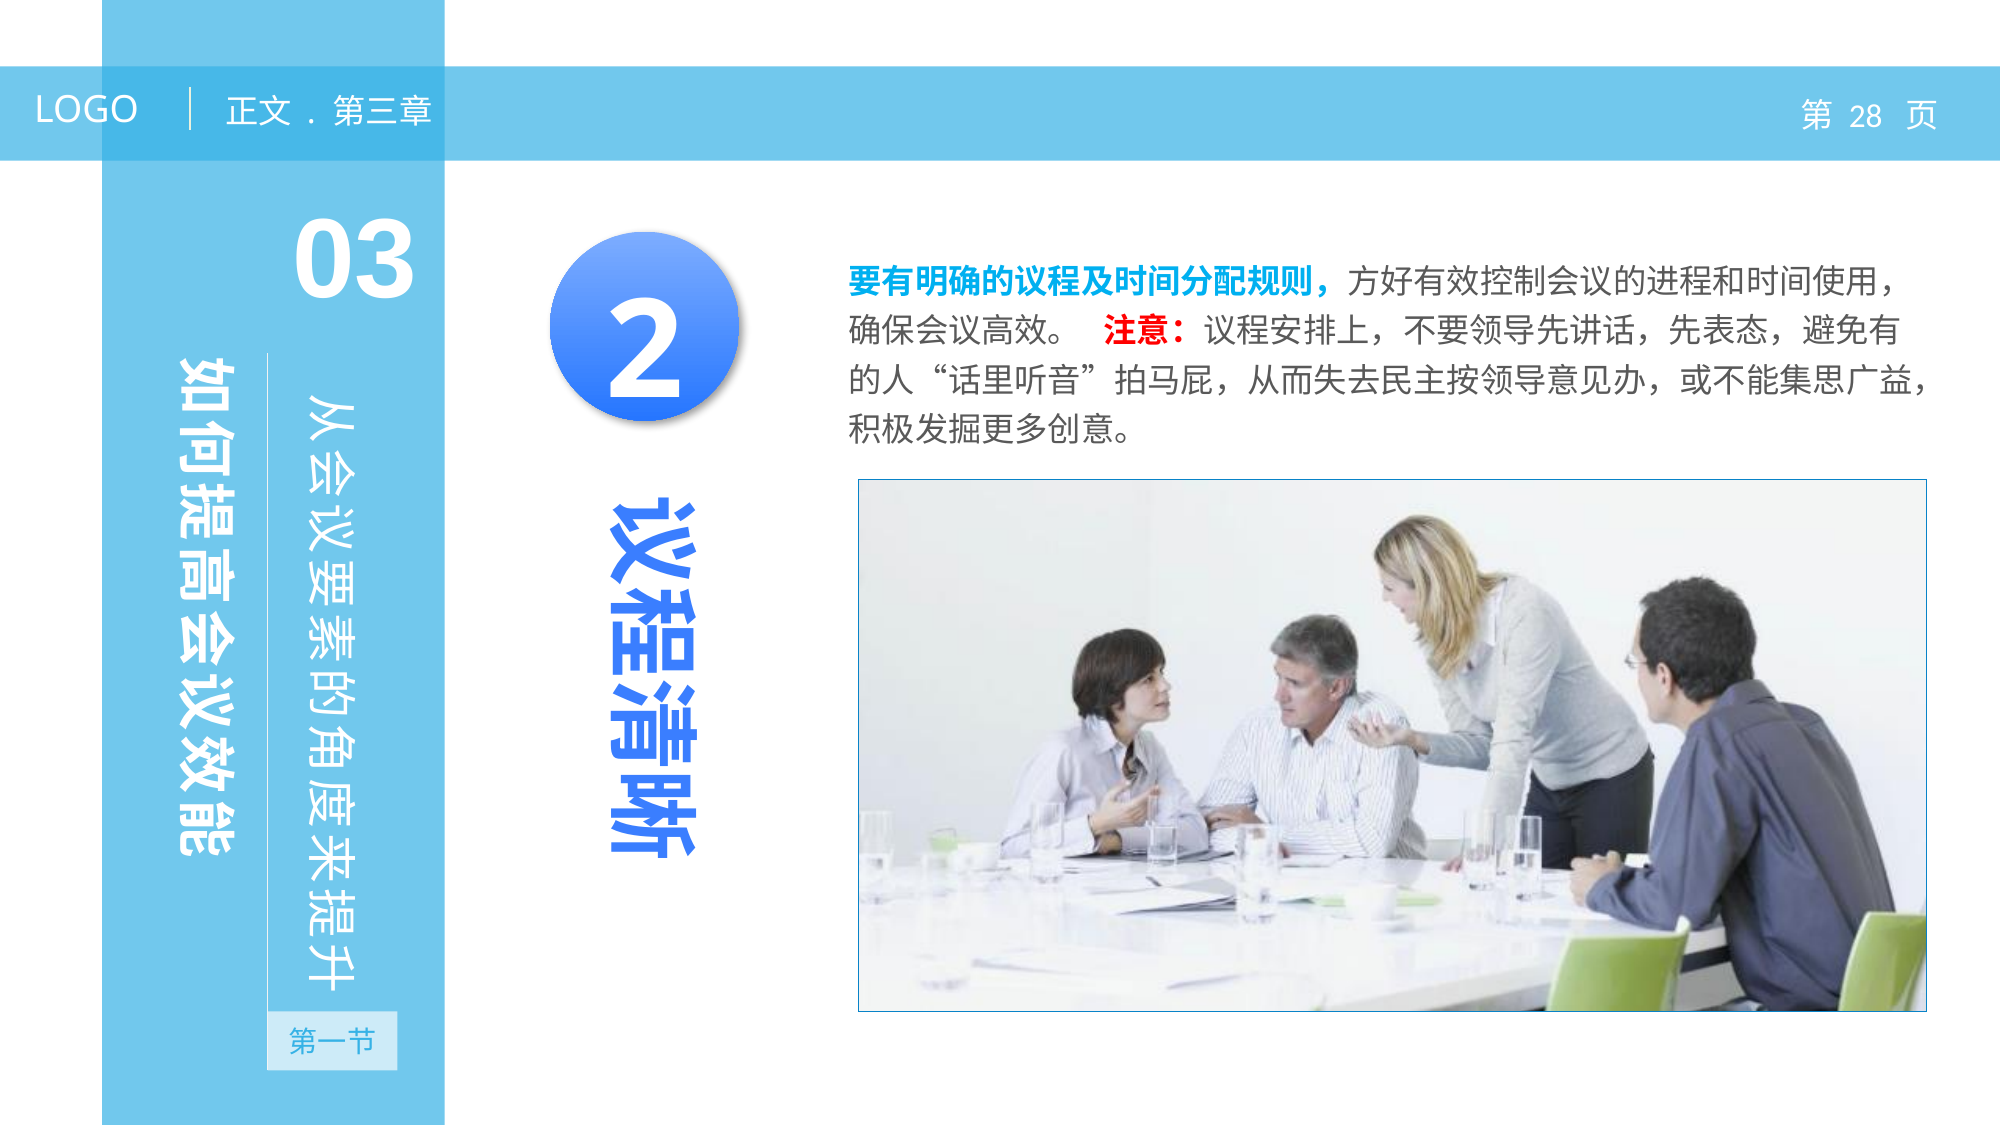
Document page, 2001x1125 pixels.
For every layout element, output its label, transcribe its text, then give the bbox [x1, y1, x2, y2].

text_box 2 [550, 231, 740, 421]
text_box 要有明确的议程及时间分配规则，方好有效控制会议的进程和时间使用，确保会议高效。 注意：议程安排上，不要领导先讲话，先表态，避免有的人“话里听音”拍马屁，从而失去民主按领导意见办，或不能集思广益，积极发掘更多创意。 [833, 244, 1945, 456]
picture [857, 479, 1927, 1012]
text_box 议程清晰 [577, 479, 713, 866]
